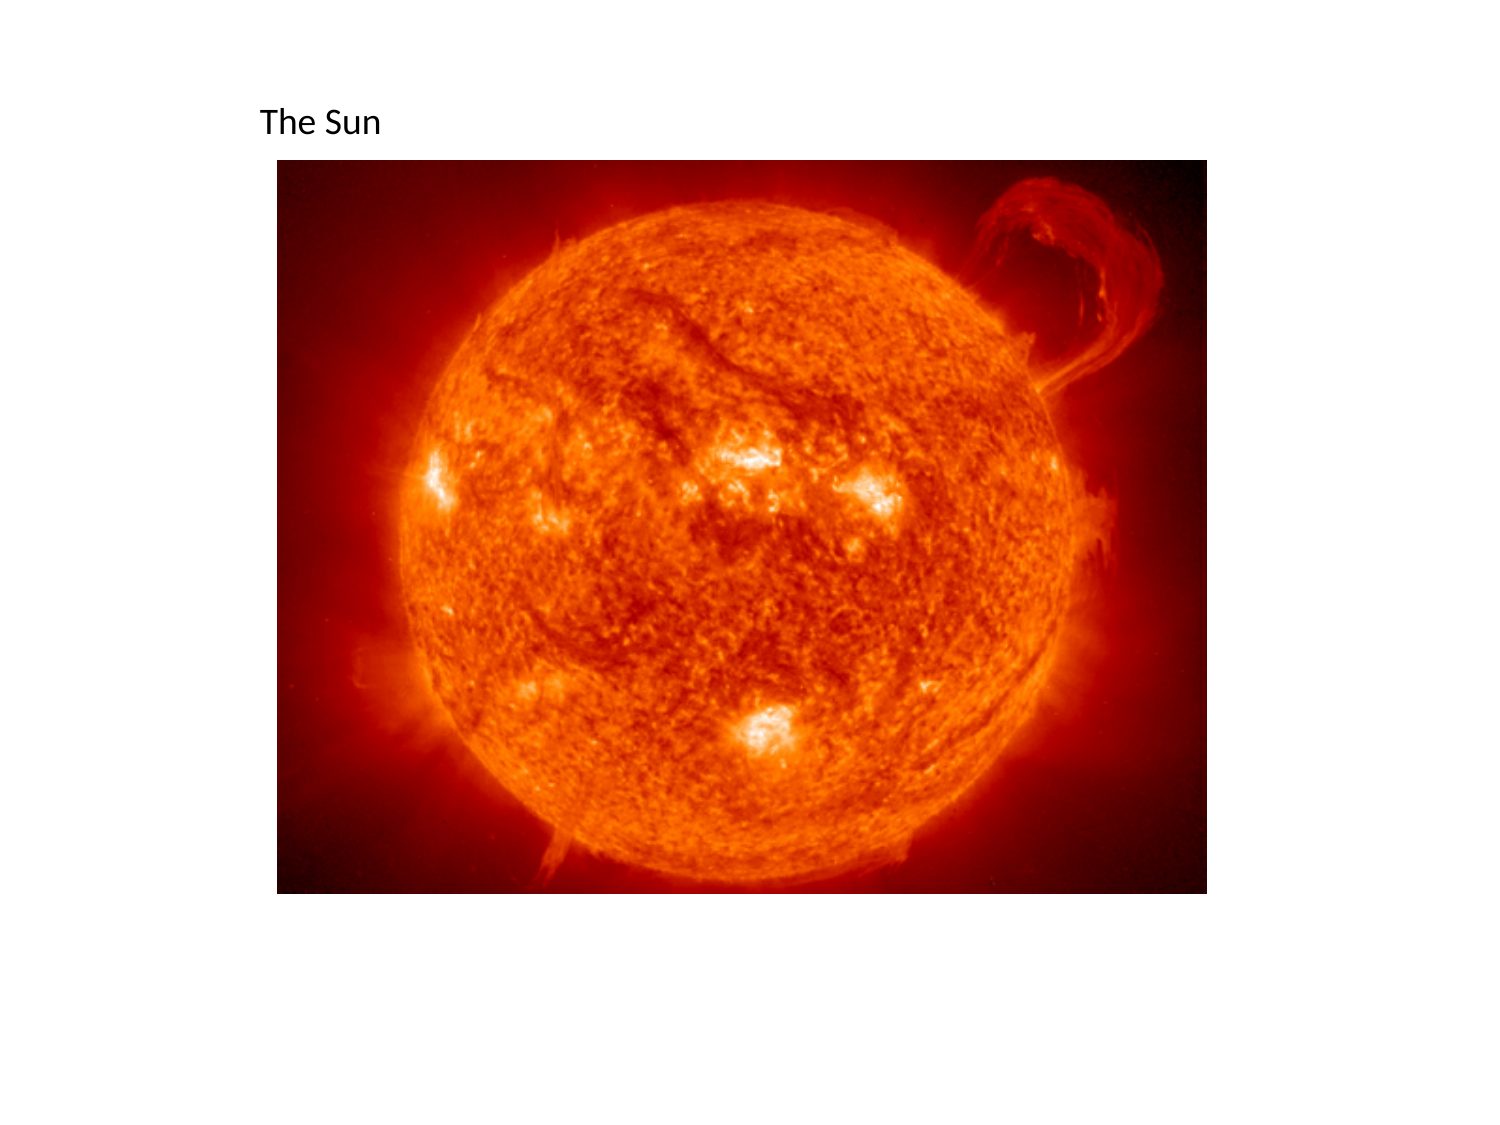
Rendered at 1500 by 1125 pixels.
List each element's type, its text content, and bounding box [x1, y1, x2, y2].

text_box The Sun [244, 89, 397, 150]
picture [277, 160, 1207, 894]
